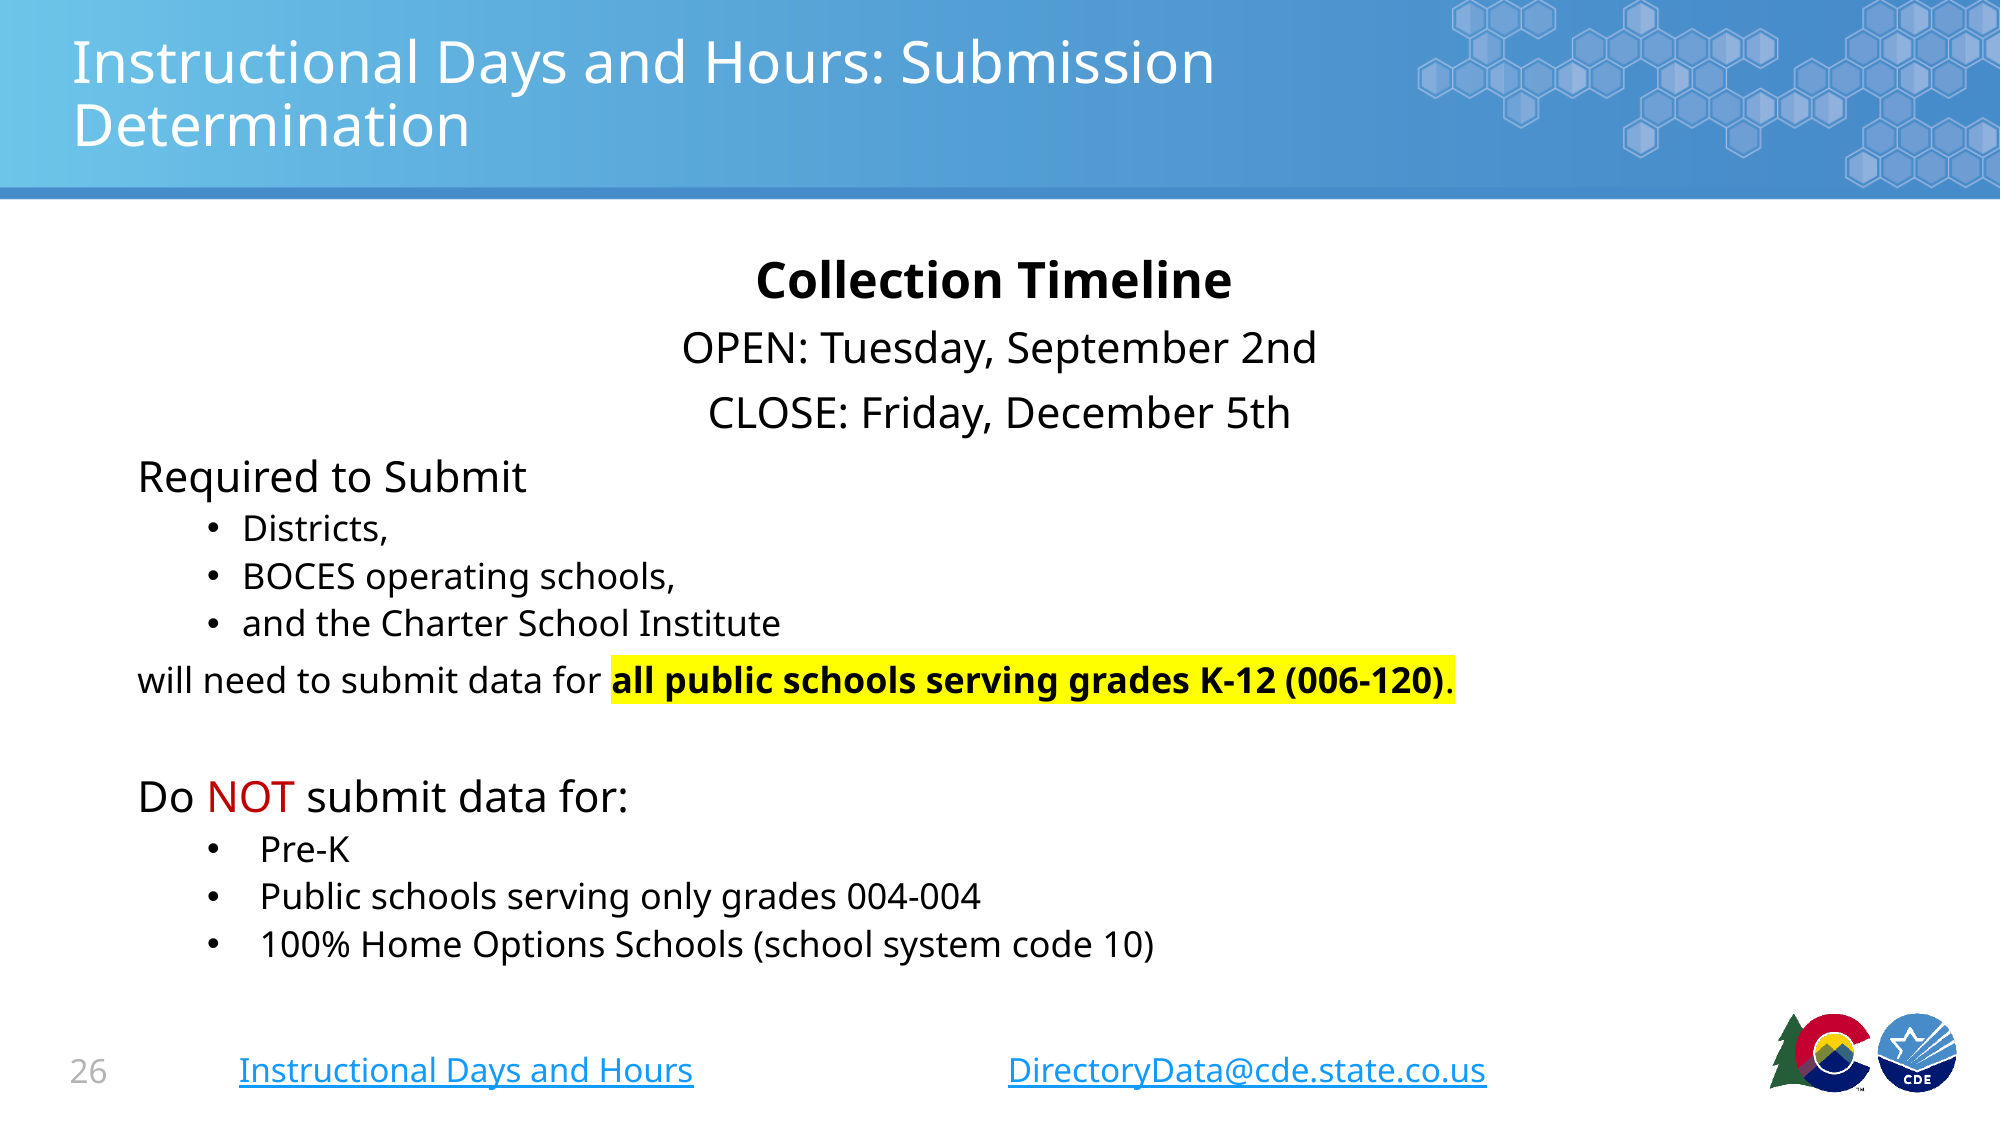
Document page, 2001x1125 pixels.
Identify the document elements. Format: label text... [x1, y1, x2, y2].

title Instructional Days and Hours: Submission Determination [72, 33, 1626, 182]
slide_number 26 [54, 1042, 191, 1103]
list DirectoryData@cde.state.co.us [992, 1042, 1714, 1103]
picture [0, 0, 2000, 200]
list Collection Timeline OPEN: Tuesday, September 2nd CLOSE: Friday, December 5th Required to Submit Districts, BOCES operating schools, and the Charter School Institute will need to submit data for all public schools serving grades K-12 (006-120). Do NOT submit data for: Pre-K Public schools serving only grades 004-004 100% Home Options Schools (school system code 10) [137, 254, 1863, 969]
picture [1768, 1012, 1957, 1093]
list Instructional Days and Hours [224, 1042, 960, 1103]
